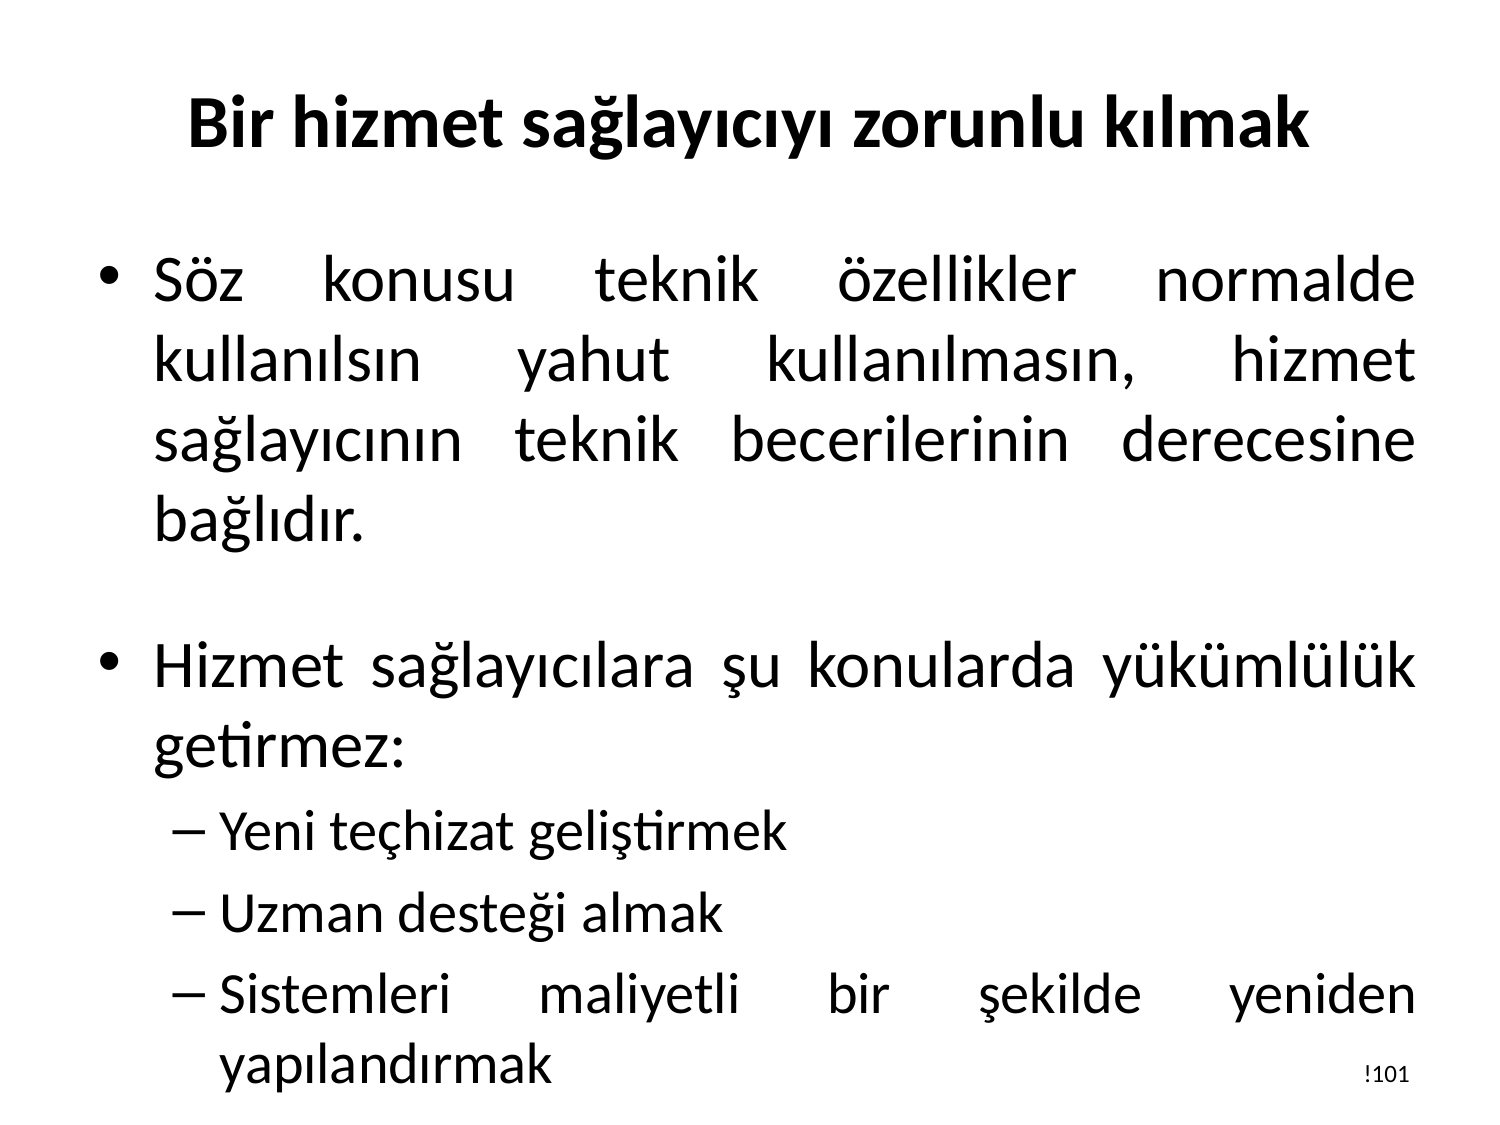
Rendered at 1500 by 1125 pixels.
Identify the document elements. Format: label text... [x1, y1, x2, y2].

slide_number !101 [1074, 1042, 1425, 1103]
list Söz konusu teknik özellikler normalde kullanılsın yahut kullanılmasın, hizmet sağlayıcının teknik becerilerinin derecesine bağlıdır. Hizmet sağlayıcılara şu konularda yükümlülük getirmez: Yeni teçhizat geliştirmek Uzman desteği almak Sistemleri maliyetli bir şekilde yeniden yapılandırmak [82, 226, 1433, 970]
title Bir hizmet sağlayıcıyı zorunlu kılmak [74, 23, 1426, 212]
